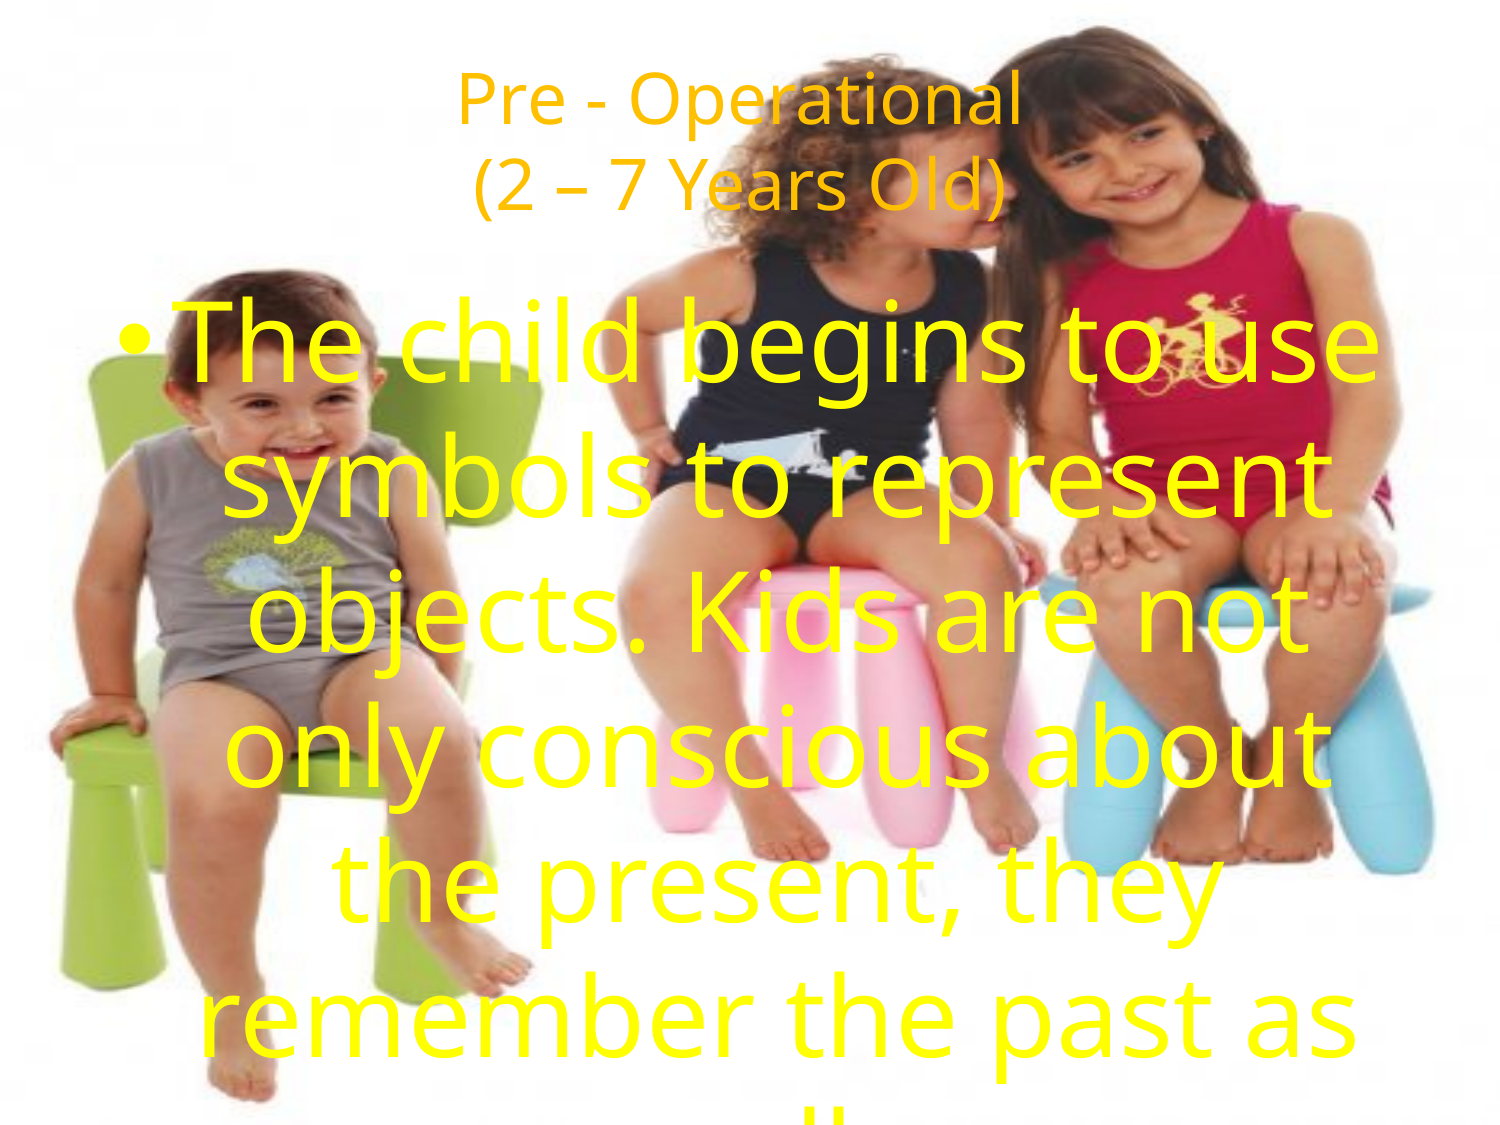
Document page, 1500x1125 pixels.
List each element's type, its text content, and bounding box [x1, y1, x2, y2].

picture [0, 0, 1500, 1125]
title Pre - Operational (2 – 7 Years Old) [74, 44, 1426, 233]
list The child begins to use symbols to represent objects. Kids are not only conscious about the present, they remember the past as well. [74, 262, 1426, 1006]
